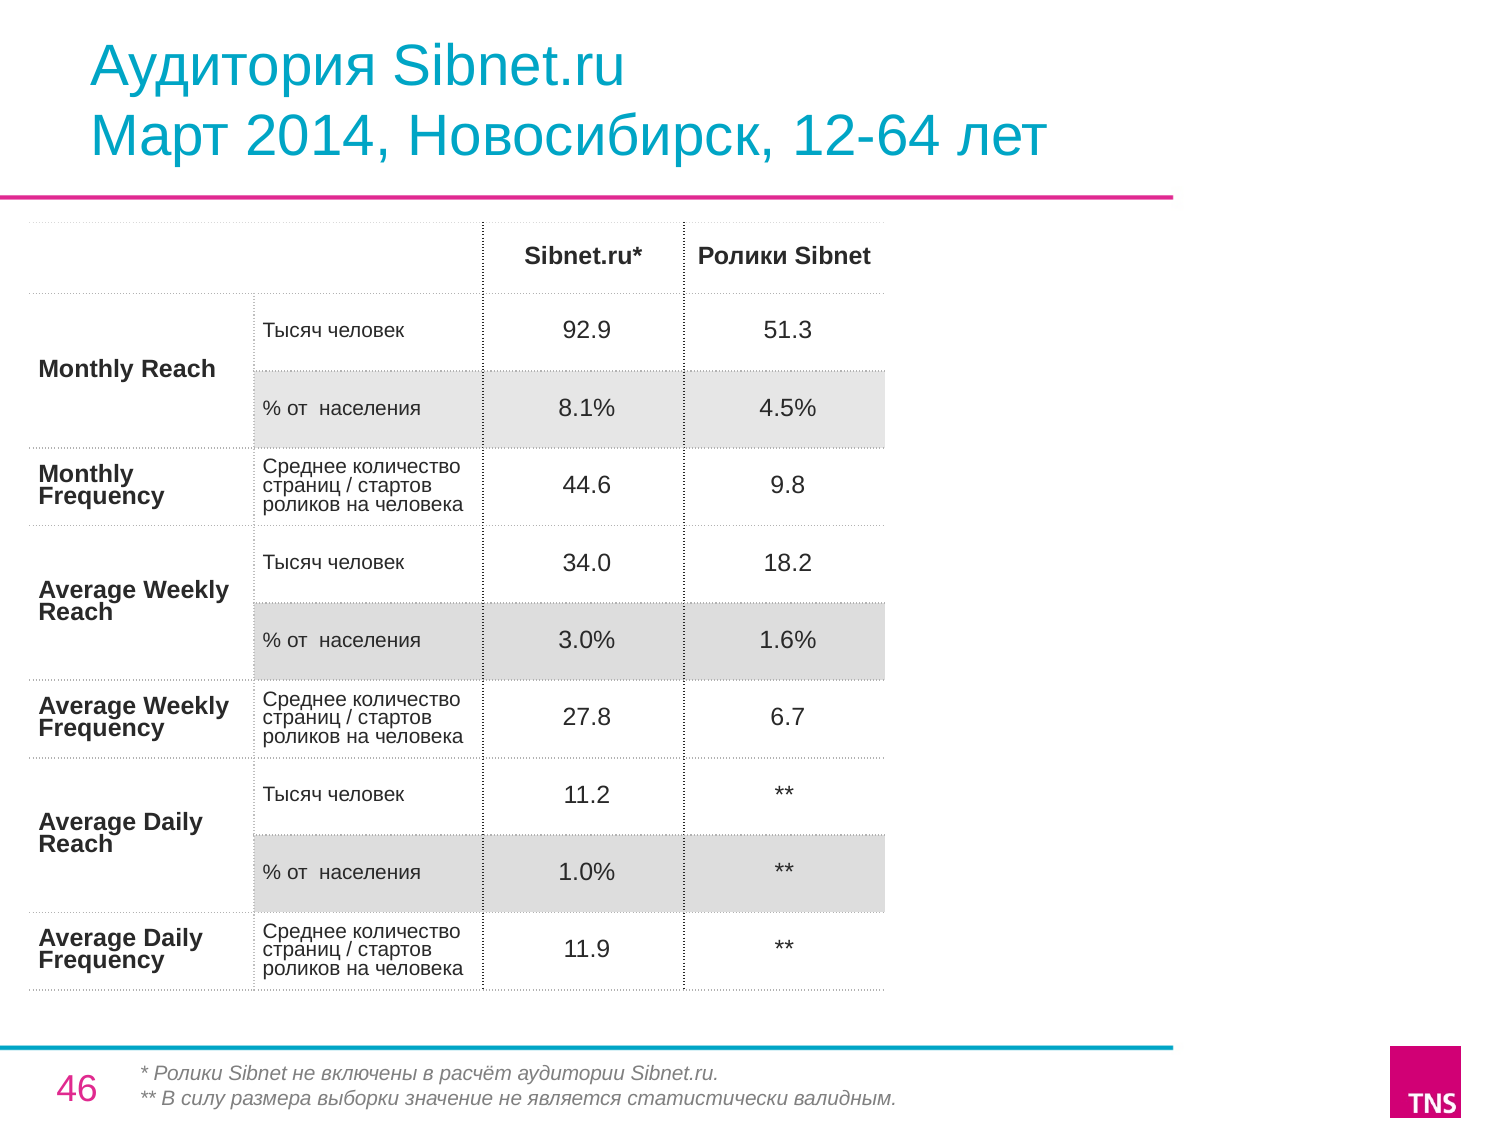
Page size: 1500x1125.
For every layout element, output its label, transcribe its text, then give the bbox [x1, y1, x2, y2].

table_cell Monthly Frequency [29, 448, 254, 526]
table_cell Average Daily Frequency [29, 912, 254, 990]
table_cell Average Daily Reach [29, 758, 254, 912]
table_cell ** [684, 758, 885, 835]
table_cell Среднее количество страниц / стартов роликов на человека [254, 680, 483, 758]
title Аудитория Sibnet.ru Март 2014, Новосибирск, 12-64 лет [74, 8, 1476, 187]
table_cell 3.0% [483, 603, 684, 680]
table_cell 44.6 [483, 448, 684, 526]
table_cell 8.1% [483, 371, 684, 448]
table_cell % от населения [254, 371, 483, 448]
table_cell ** [684, 912, 885, 990]
table_cell 34.0 [483, 526, 684, 603]
table_cell % от населения [254, 603, 483, 680]
table_cell % от населения [254, 835, 483, 912]
table_cell Тысяч человек [254, 294, 483, 371]
table_cell 92.9 [483, 294, 684, 371]
table_cell 4.5% [684, 371, 885, 448]
table_cell ** [684, 835, 885, 912]
table_cell 51.3 [684, 294, 885, 371]
table_cell 1.0% [483, 835, 684, 912]
table_cell 6.7 [684, 680, 885, 758]
table_cell Average Weekly Reach [29, 526, 254, 680]
table_cell 18.2 [684, 526, 885, 603]
table_cell 27.8 [483, 680, 684, 758]
table_cell Среднее количество страниц / стартов роликов на человека [254, 912, 483, 990]
table_cell Monthly Reach [29, 294, 254, 448]
picture [0, 0, 1500, 1125]
table_cell Среднее количество страниц / стартов роликов на человека [254, 448, 483, 526]
table_header Sibnet.ru* [483, 223, 684, 294]
table_header [29, 223, 483, 294]
slide_number 46 [40, 1055, 392, 1125]
table_cell Average Weekly Frequency [29, 680, 254, 758]
table_header Ролики Sibnet [684, 223, 885, 294]
text_box * Ролики Sibnet не включены в расчёт аудитории Sibnet.ru. ** В силу размера выборки значение не является статистически валидным. [124, 1052, 1463, 1117]
table_cell Тысяч человек [254, 526, 483, 603]
table_cell Тысяч человек [254, 758, 483, 835]
table_cell 11.2 [483, 758, 684, 835]
table_cell 11.9 [483, 912, 684, 990]
table_cell 1.6% [684, 603, 885, 680]
table_cell 9.8 [684, 448, 885, 526]
